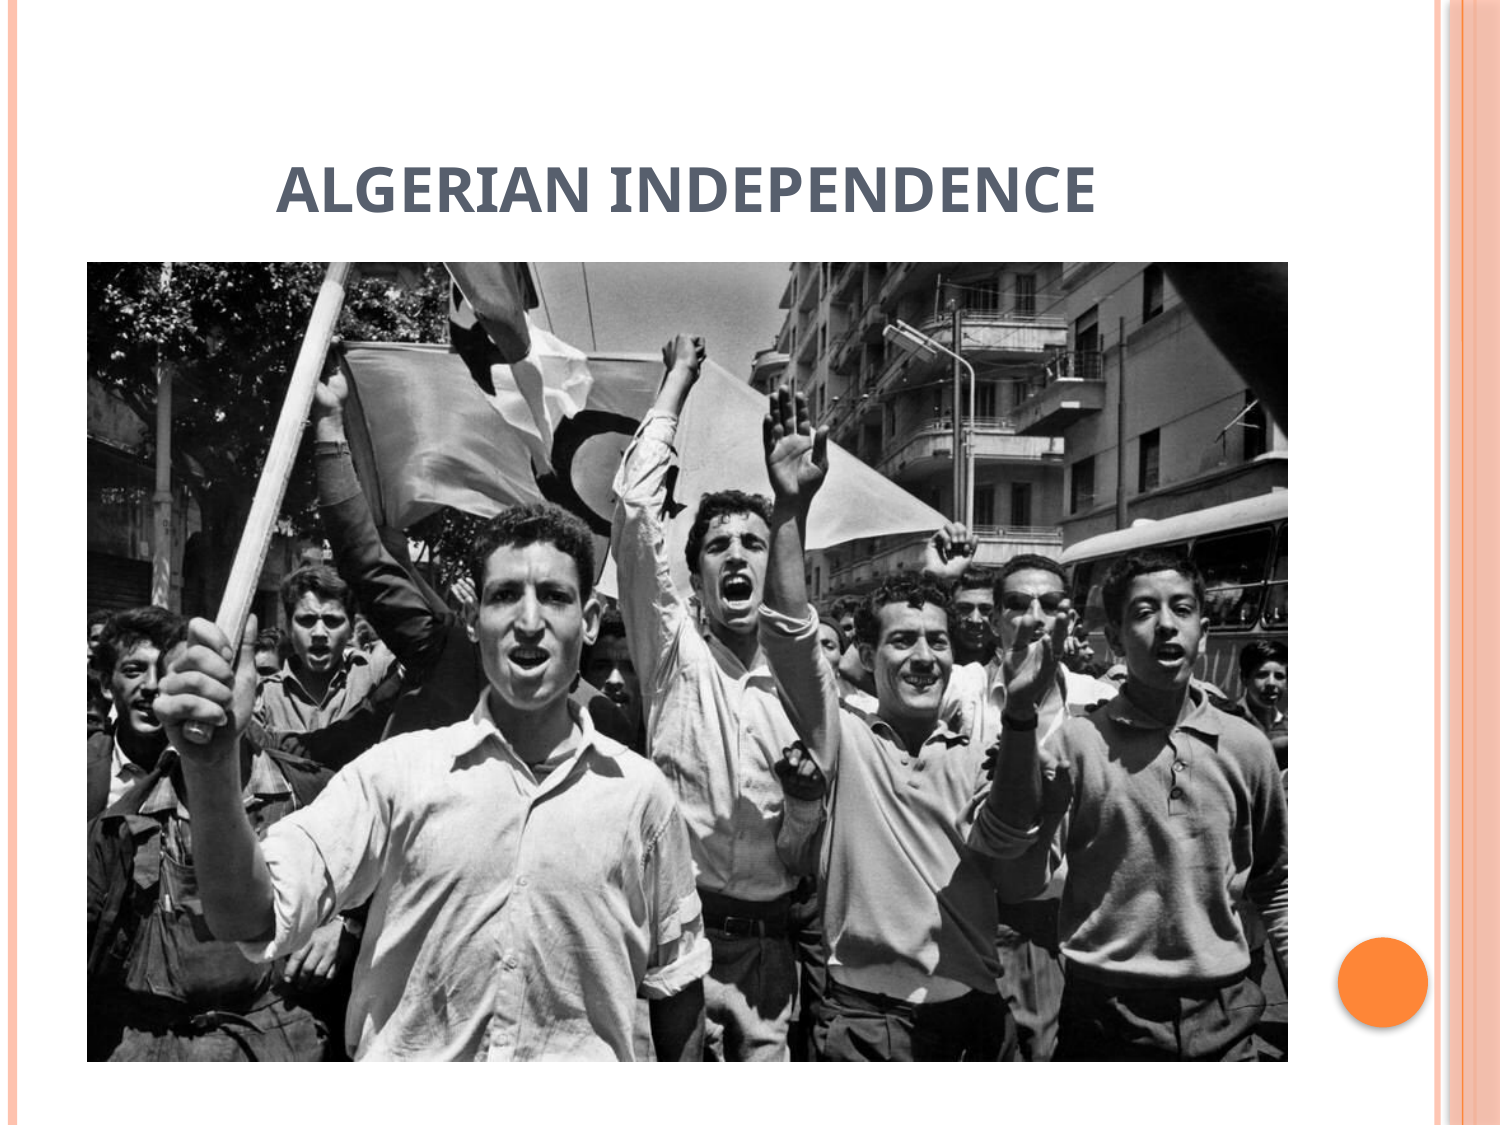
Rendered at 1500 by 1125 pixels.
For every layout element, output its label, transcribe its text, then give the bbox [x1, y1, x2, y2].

title ALGERIAN INDEPENDENCE [75, 45, 1300, 233]
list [86, 261, 1288, 1063]
